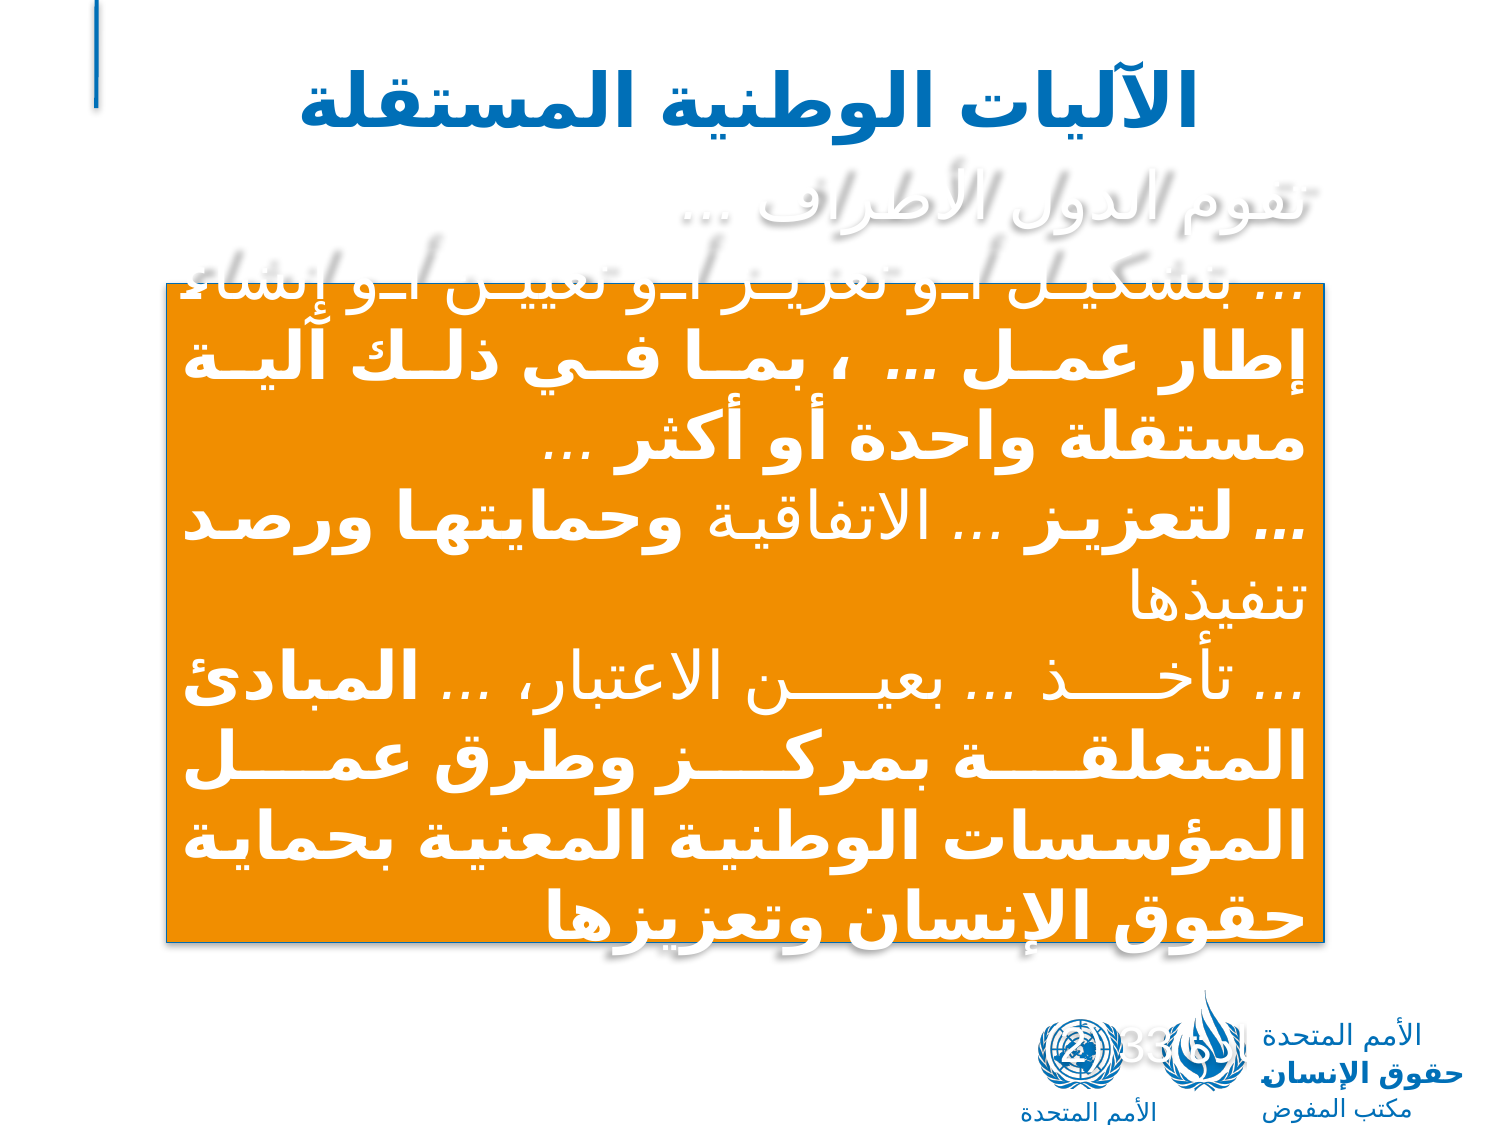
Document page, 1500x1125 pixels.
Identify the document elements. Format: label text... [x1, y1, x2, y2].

text_box الأمم المتحدة حقوق الإنسان مكتب المفوض السامي [1246, 1009, 1500, 1098]
picture [1037, 990, 1457, 1107]
text_box الأمم المتحدة [982, 1089, 1195, 1125]
text_box تقوم الدول الأطراف ... ... بتشكيل أو تعزيز أو تعيين أو إنشاء إطار عمل ...، بما في ذلك آلية مستقلة واحدة أو أكثر ... ... لتعزيز ... الاتفاقية وحمايتها ورصد تنفيذها ... تأخذ ... بعين الاعتبار، ... المبادئ المتعلقة بمركز وطرق عمل المؤسسات الوطنية المعنية بحماية حقوق الإنسان وتعزيزها المادة 33 (2) [166, 283, 1325, 943]
title الآليات الوطنية المستقلة [62, 45, 1437, 224]
